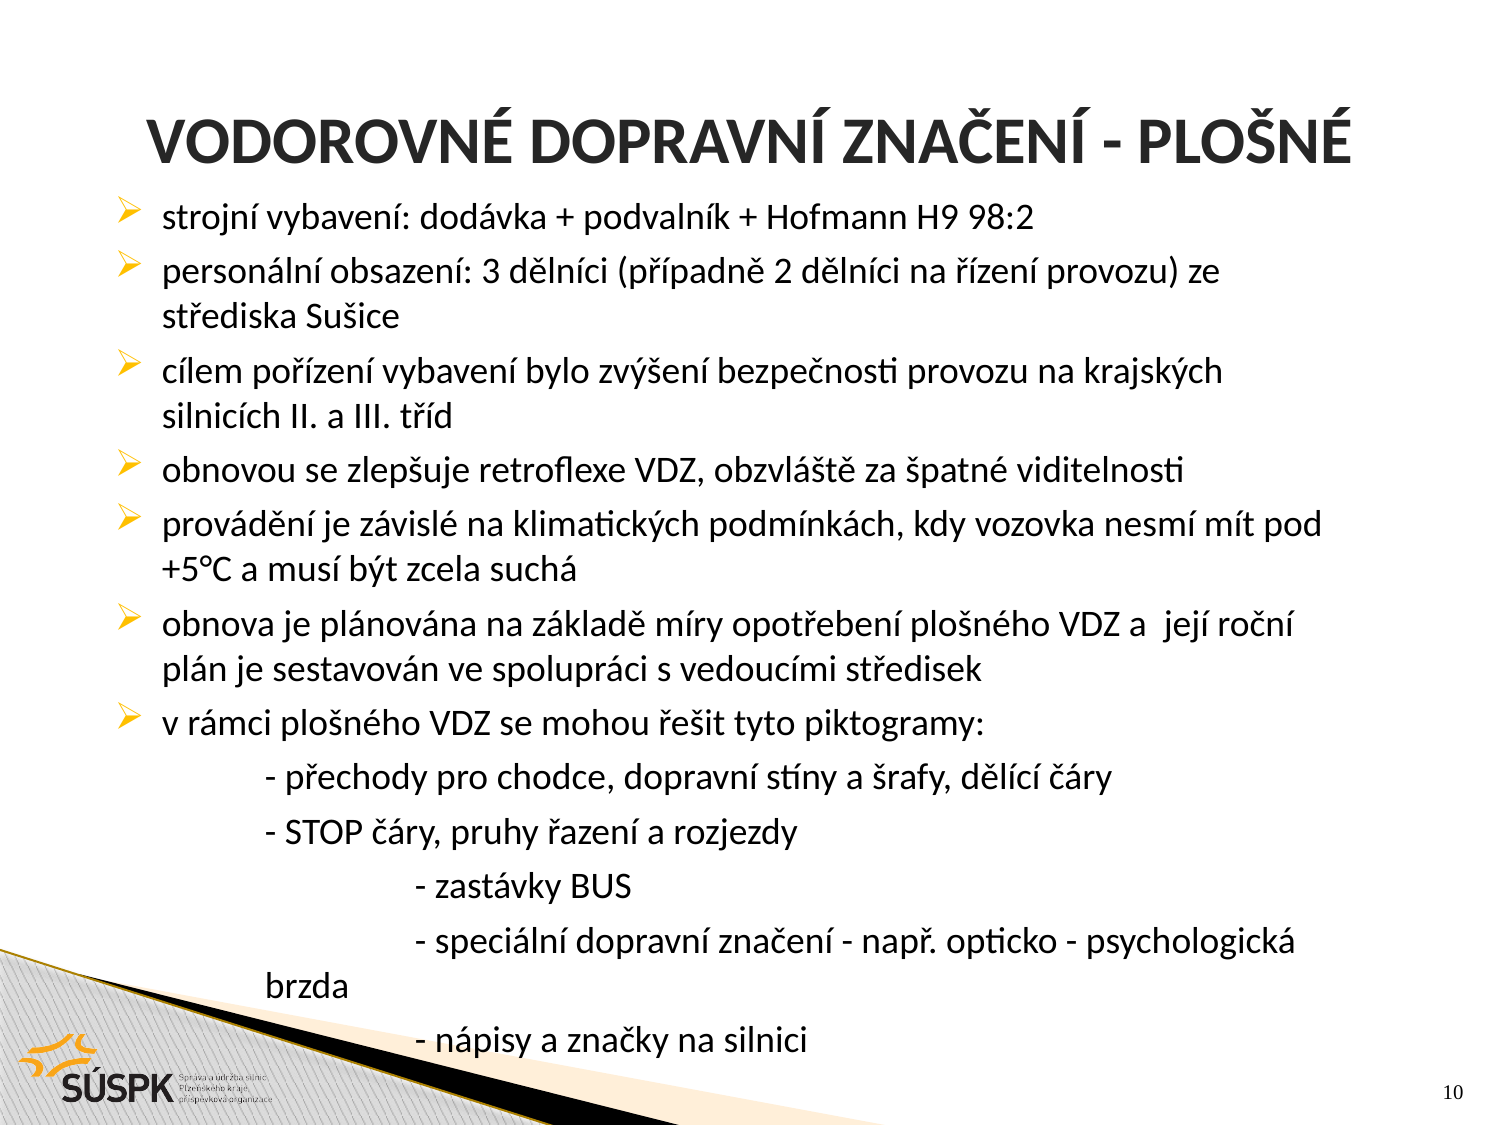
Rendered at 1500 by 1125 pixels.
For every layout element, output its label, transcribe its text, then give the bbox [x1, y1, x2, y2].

slide_number 10 [1418, 1051, 1479, 1112]
title VODOROVNÉ DOPRAVNÍ ZNAČENÍ - PLOŠNÉ [75, 42, 1426, 231]
text_box strojní vybavení: dodávka + podvalník + Hofmann H9 98:2 personální obsazení: 3 dělníci (případně 2 dělníci na řízení provozu) ze střediska Sušice cílem pořízení vybavení bylo zvýšení bezpečnosti provozu na krajských silnicích II. a III. tříd obnovou se zlepšuje retroflexe VDZ, obzvláště za špatné viditelnosti provádění je závislé na klimatických podmínkách, kdy vozovka nesmí mít pod +5°C a musí být zcela suchá obnova je plánována na základě míry opotřebení plošného VDZ a její roční plán je sestavován ve spolupráci s vedoucími středisek v rámci plošného VDZ se mohou řešit tyto piktogramy: - přechody pro chodce, dopravní stíny a šrafy, dělící čáry - STOP čáry, pruhy řazení a rozjezdy - zastávky BUS - speciální dopravní značení - např. opticko - psychologická brzda - nápisy a značky na silnici [100, 184, 1365, 1122]
picture [17, 1034, 272, 1104]
